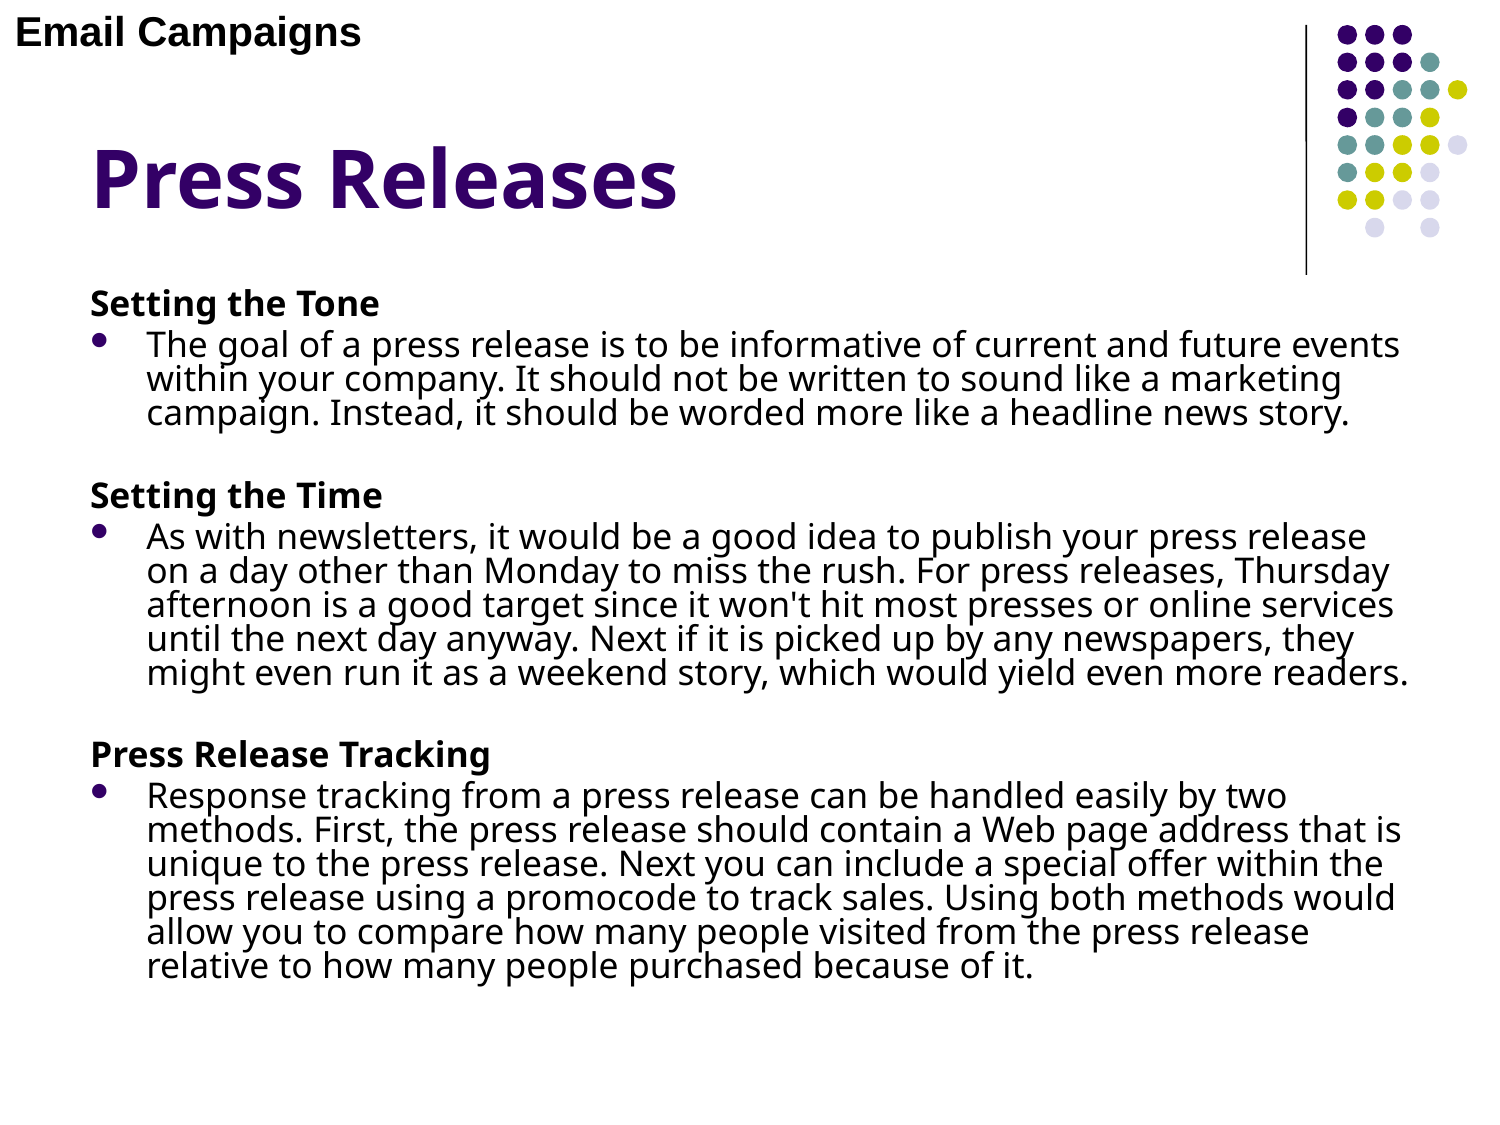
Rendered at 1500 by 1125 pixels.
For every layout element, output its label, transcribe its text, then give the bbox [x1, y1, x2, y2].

text_box Email Campaigns [0, 0, 389, 63]
title Press Releases [75, 20, 1313, 233]
list Setting the Tone The goal of a press release is to be informative of current and future events within your company. It should not be written to sound like a marketing campaign. Instead, it should be worded more like a headline news story. Setting the Time As with newsletters, it would be a good idea to publish your press release on a day other than Monday to miss the rush. For press releases, Thursday afternoon is a good target since it won't hit most presses or online services until the next day anyway. Next if it is picked up by any newspapers, they might even run it as a weekend story, which would yield even more readers. Press Release Tracking Response tracking from a press release can be handled easily by two methods. First, the press release should contain a Web page address that is unique to the press release. Next you can include a special offer within the press release using a promocode to track sales. Using both methods would allow you to compare how many people visited from the press release relative to how many people purchased because of it. [75, 282, 1425, 1006]
